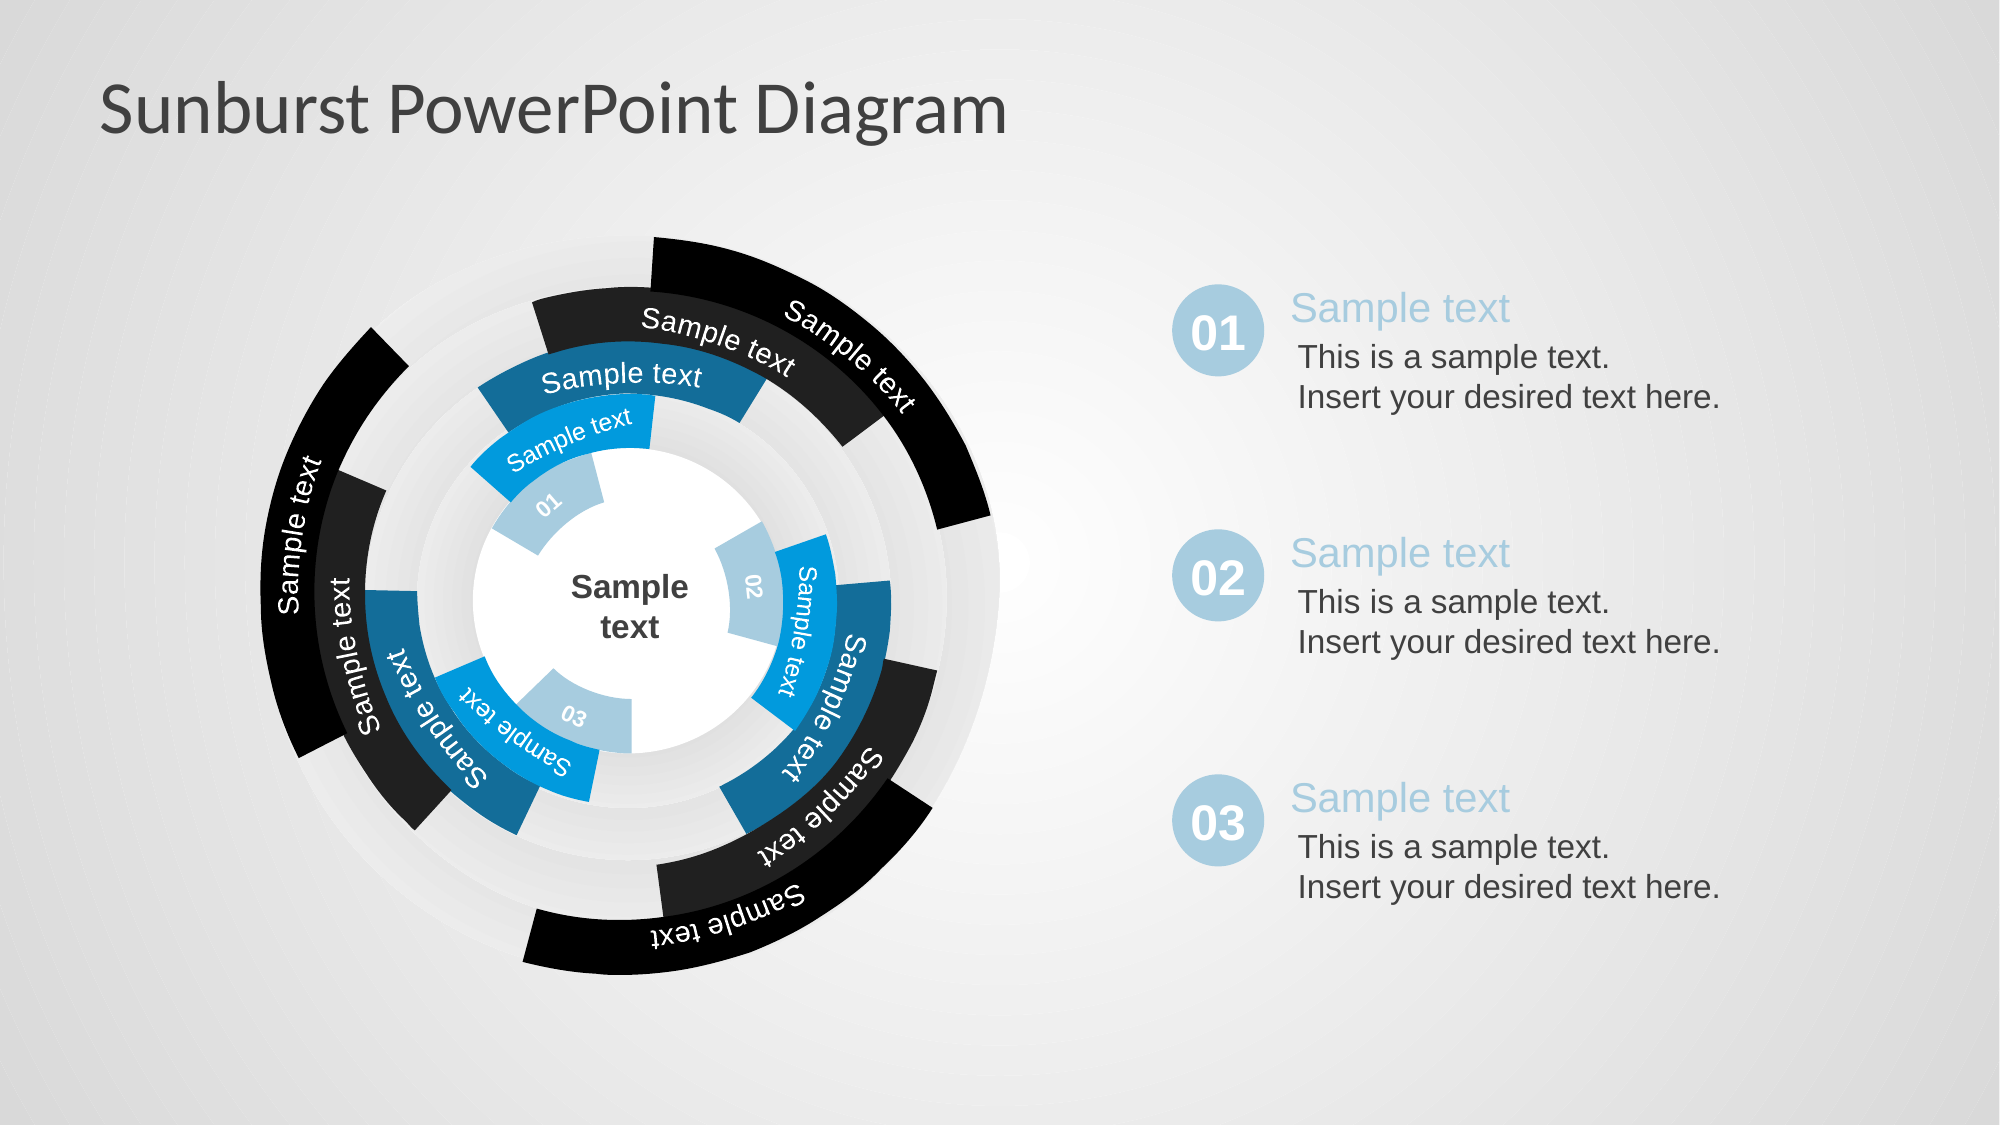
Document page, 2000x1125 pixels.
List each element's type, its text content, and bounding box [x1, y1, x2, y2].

text_box 03 [1170, 772, 1267, 869]
text_box Sample text [1275, 273, 1743, 338]
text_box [259, 234, 1016, 976]
text_box This is a sample text. Insert your desired text here. [1282, 338, 1737, 423]
title Sunburst PowerPoint Diagram [99, 45, 1900, 162]
text_box 01 [1170, 282, 1267, 379]
text_box Sample text [1275, 518, 1743, 583]
text_box Sample text [1275, 763, 1743, 828]
text_box This is a sample text. Insert your desired text here. [1282, 583, 1737, 668]
text_box This is a sample text. Insert your desired text here. [1282, 828, 1737, 913]
text_box 02 [1170, 527, 1267, 624]
